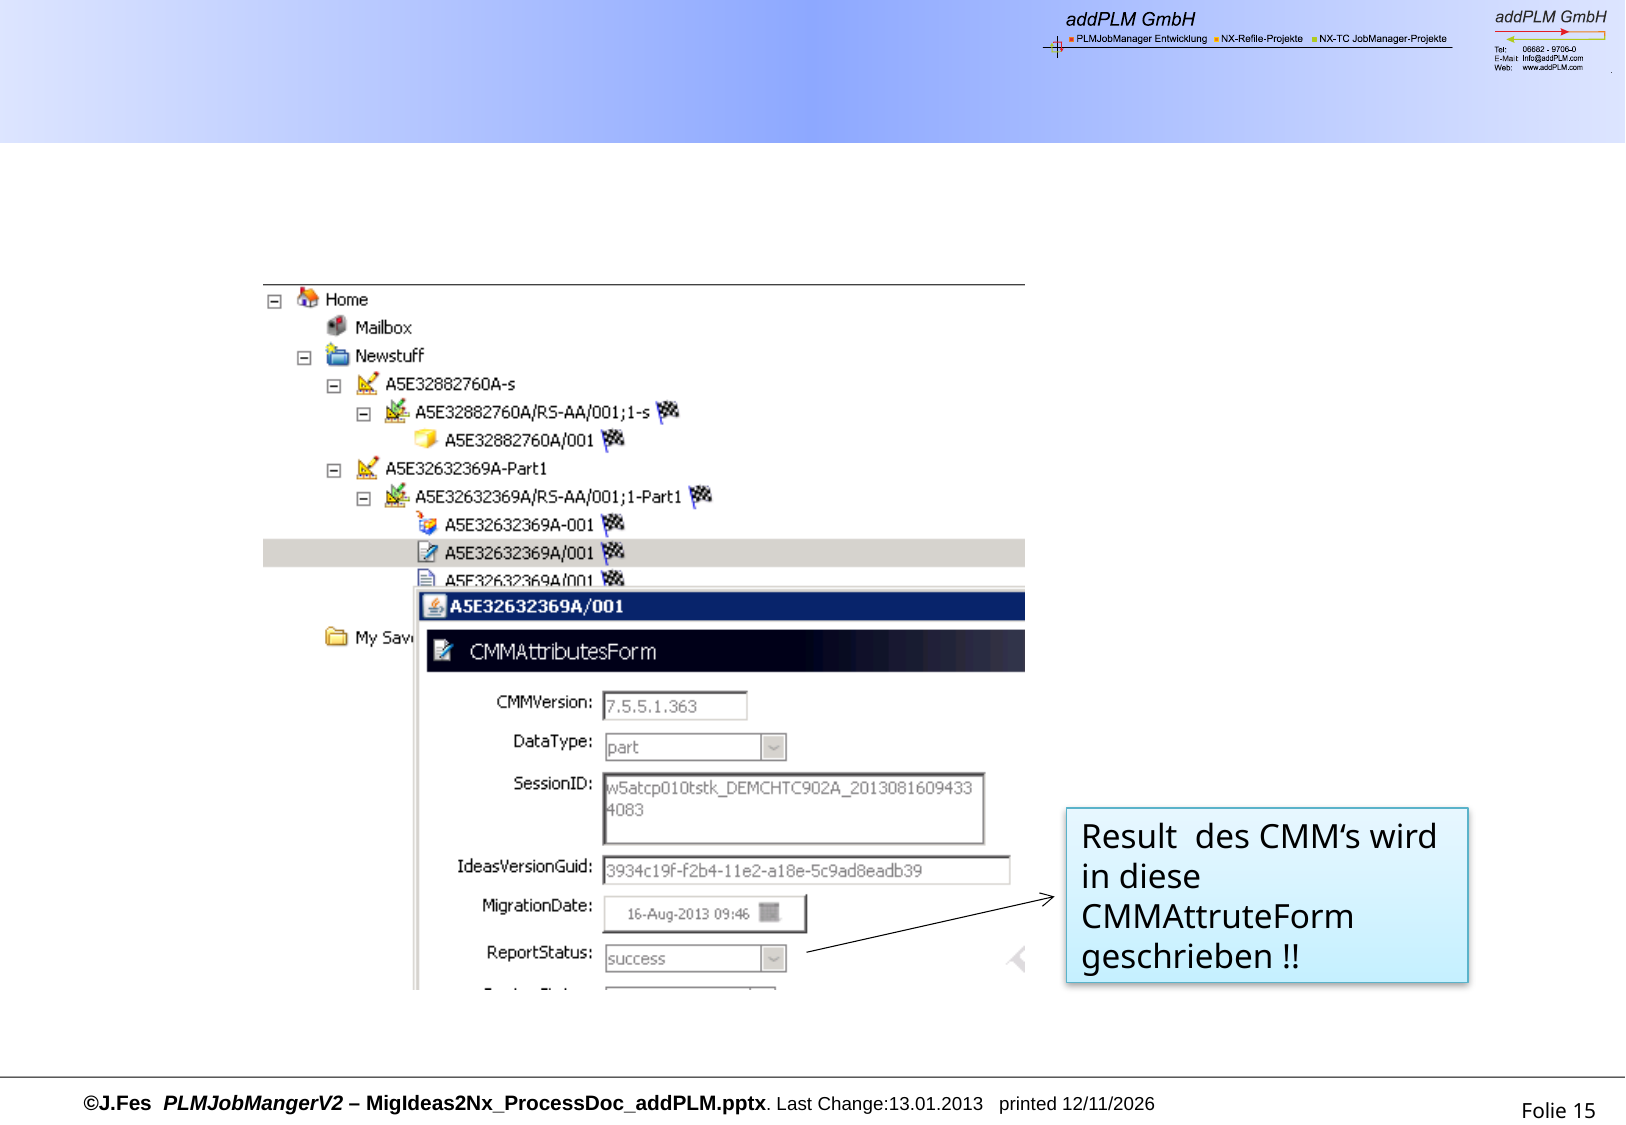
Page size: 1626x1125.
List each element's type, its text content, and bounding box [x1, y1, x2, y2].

picture [262, 284, 1025, 990]
slide_number Folie 15 [1425, 1089, 1612, 1116]
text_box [806, 896, 1055, 953]
text_box Result des CMM‘s wird in diese CMMAttruteForm geschrieben !! [1066, 807, 1469, 983]
